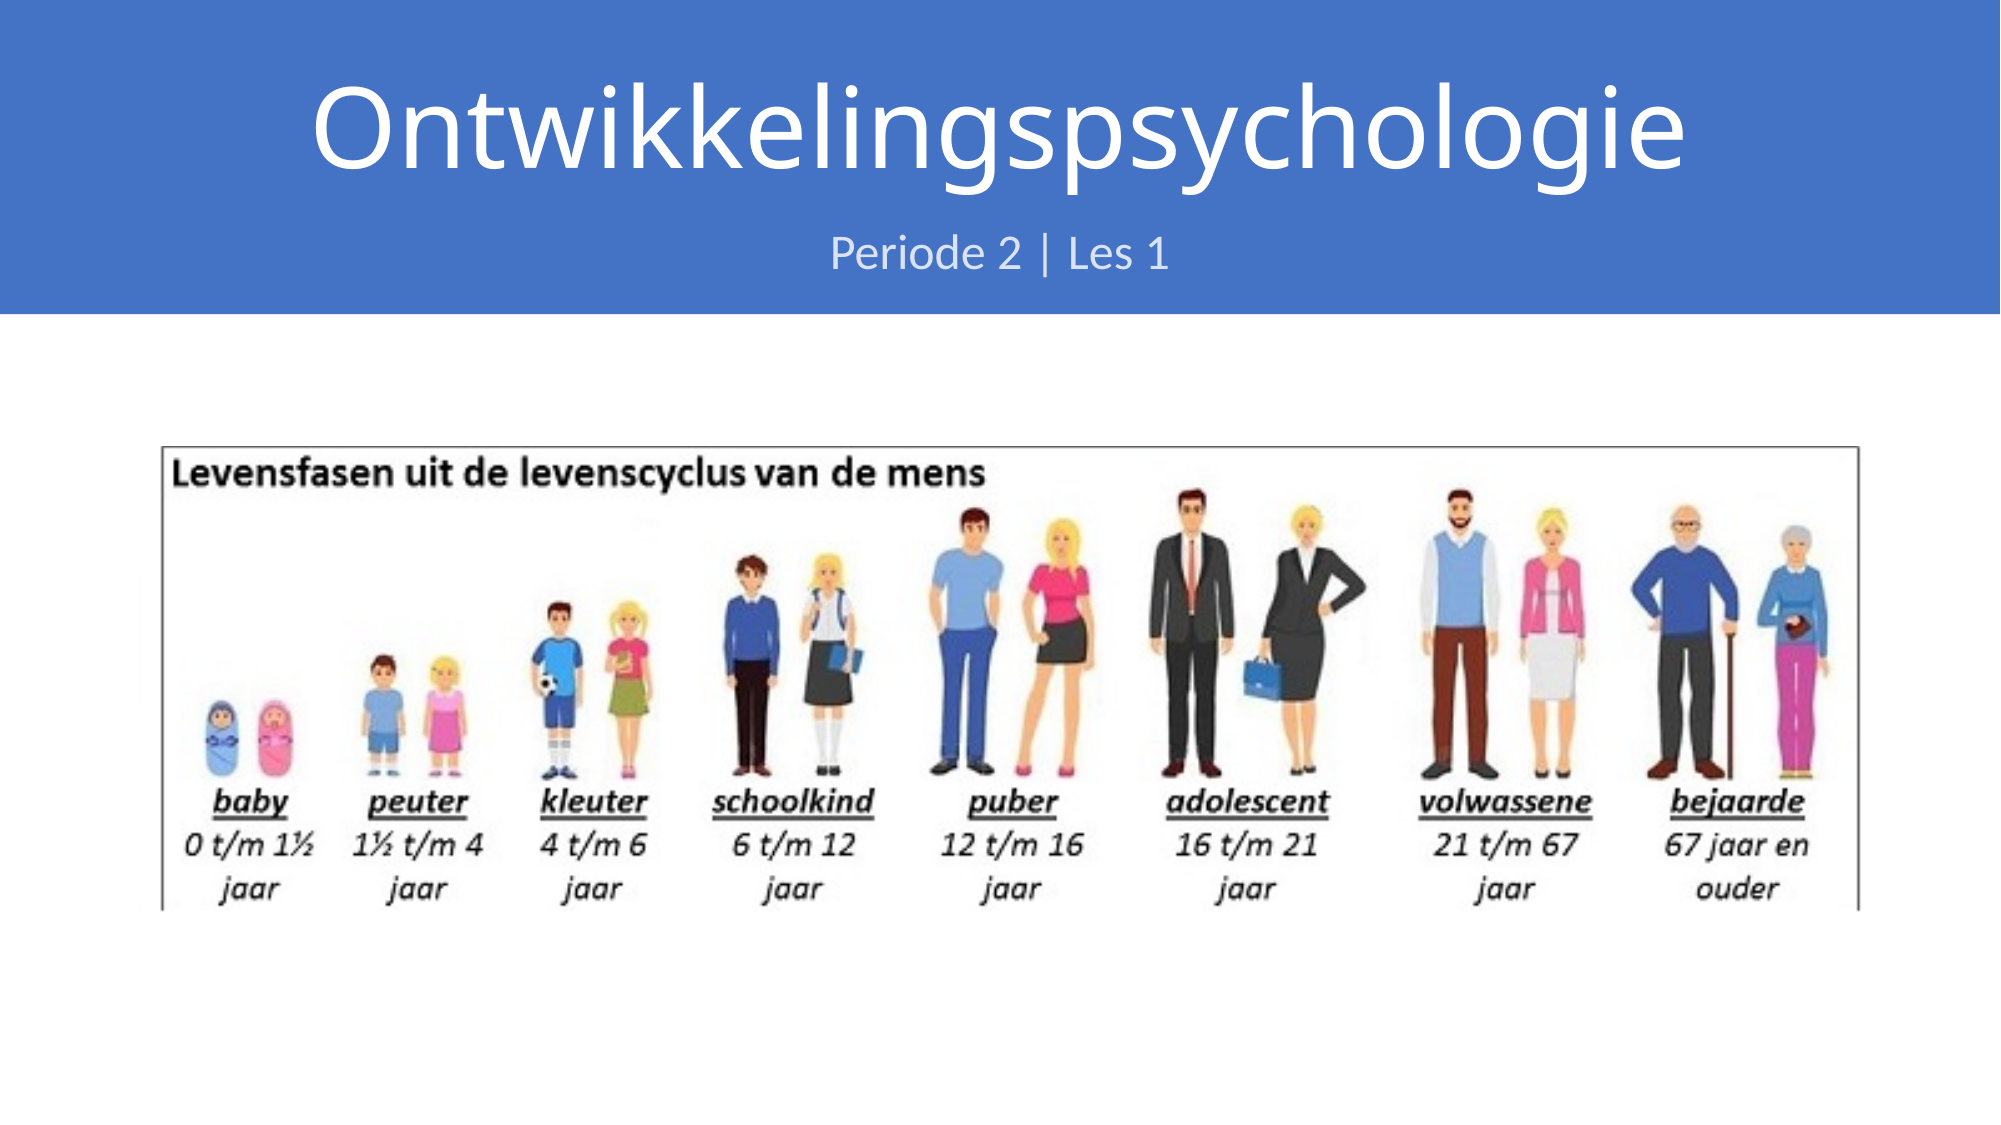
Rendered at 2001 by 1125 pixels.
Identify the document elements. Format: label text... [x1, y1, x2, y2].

text_box [0, 0, 2000, 315]
title Ontwikkelingspsychologie [137, 47, 1863, 201]
subtitle Periode 2 | Les 1 [137, 219, 1863, 289]
picture [137, 446, 1863, 939]
